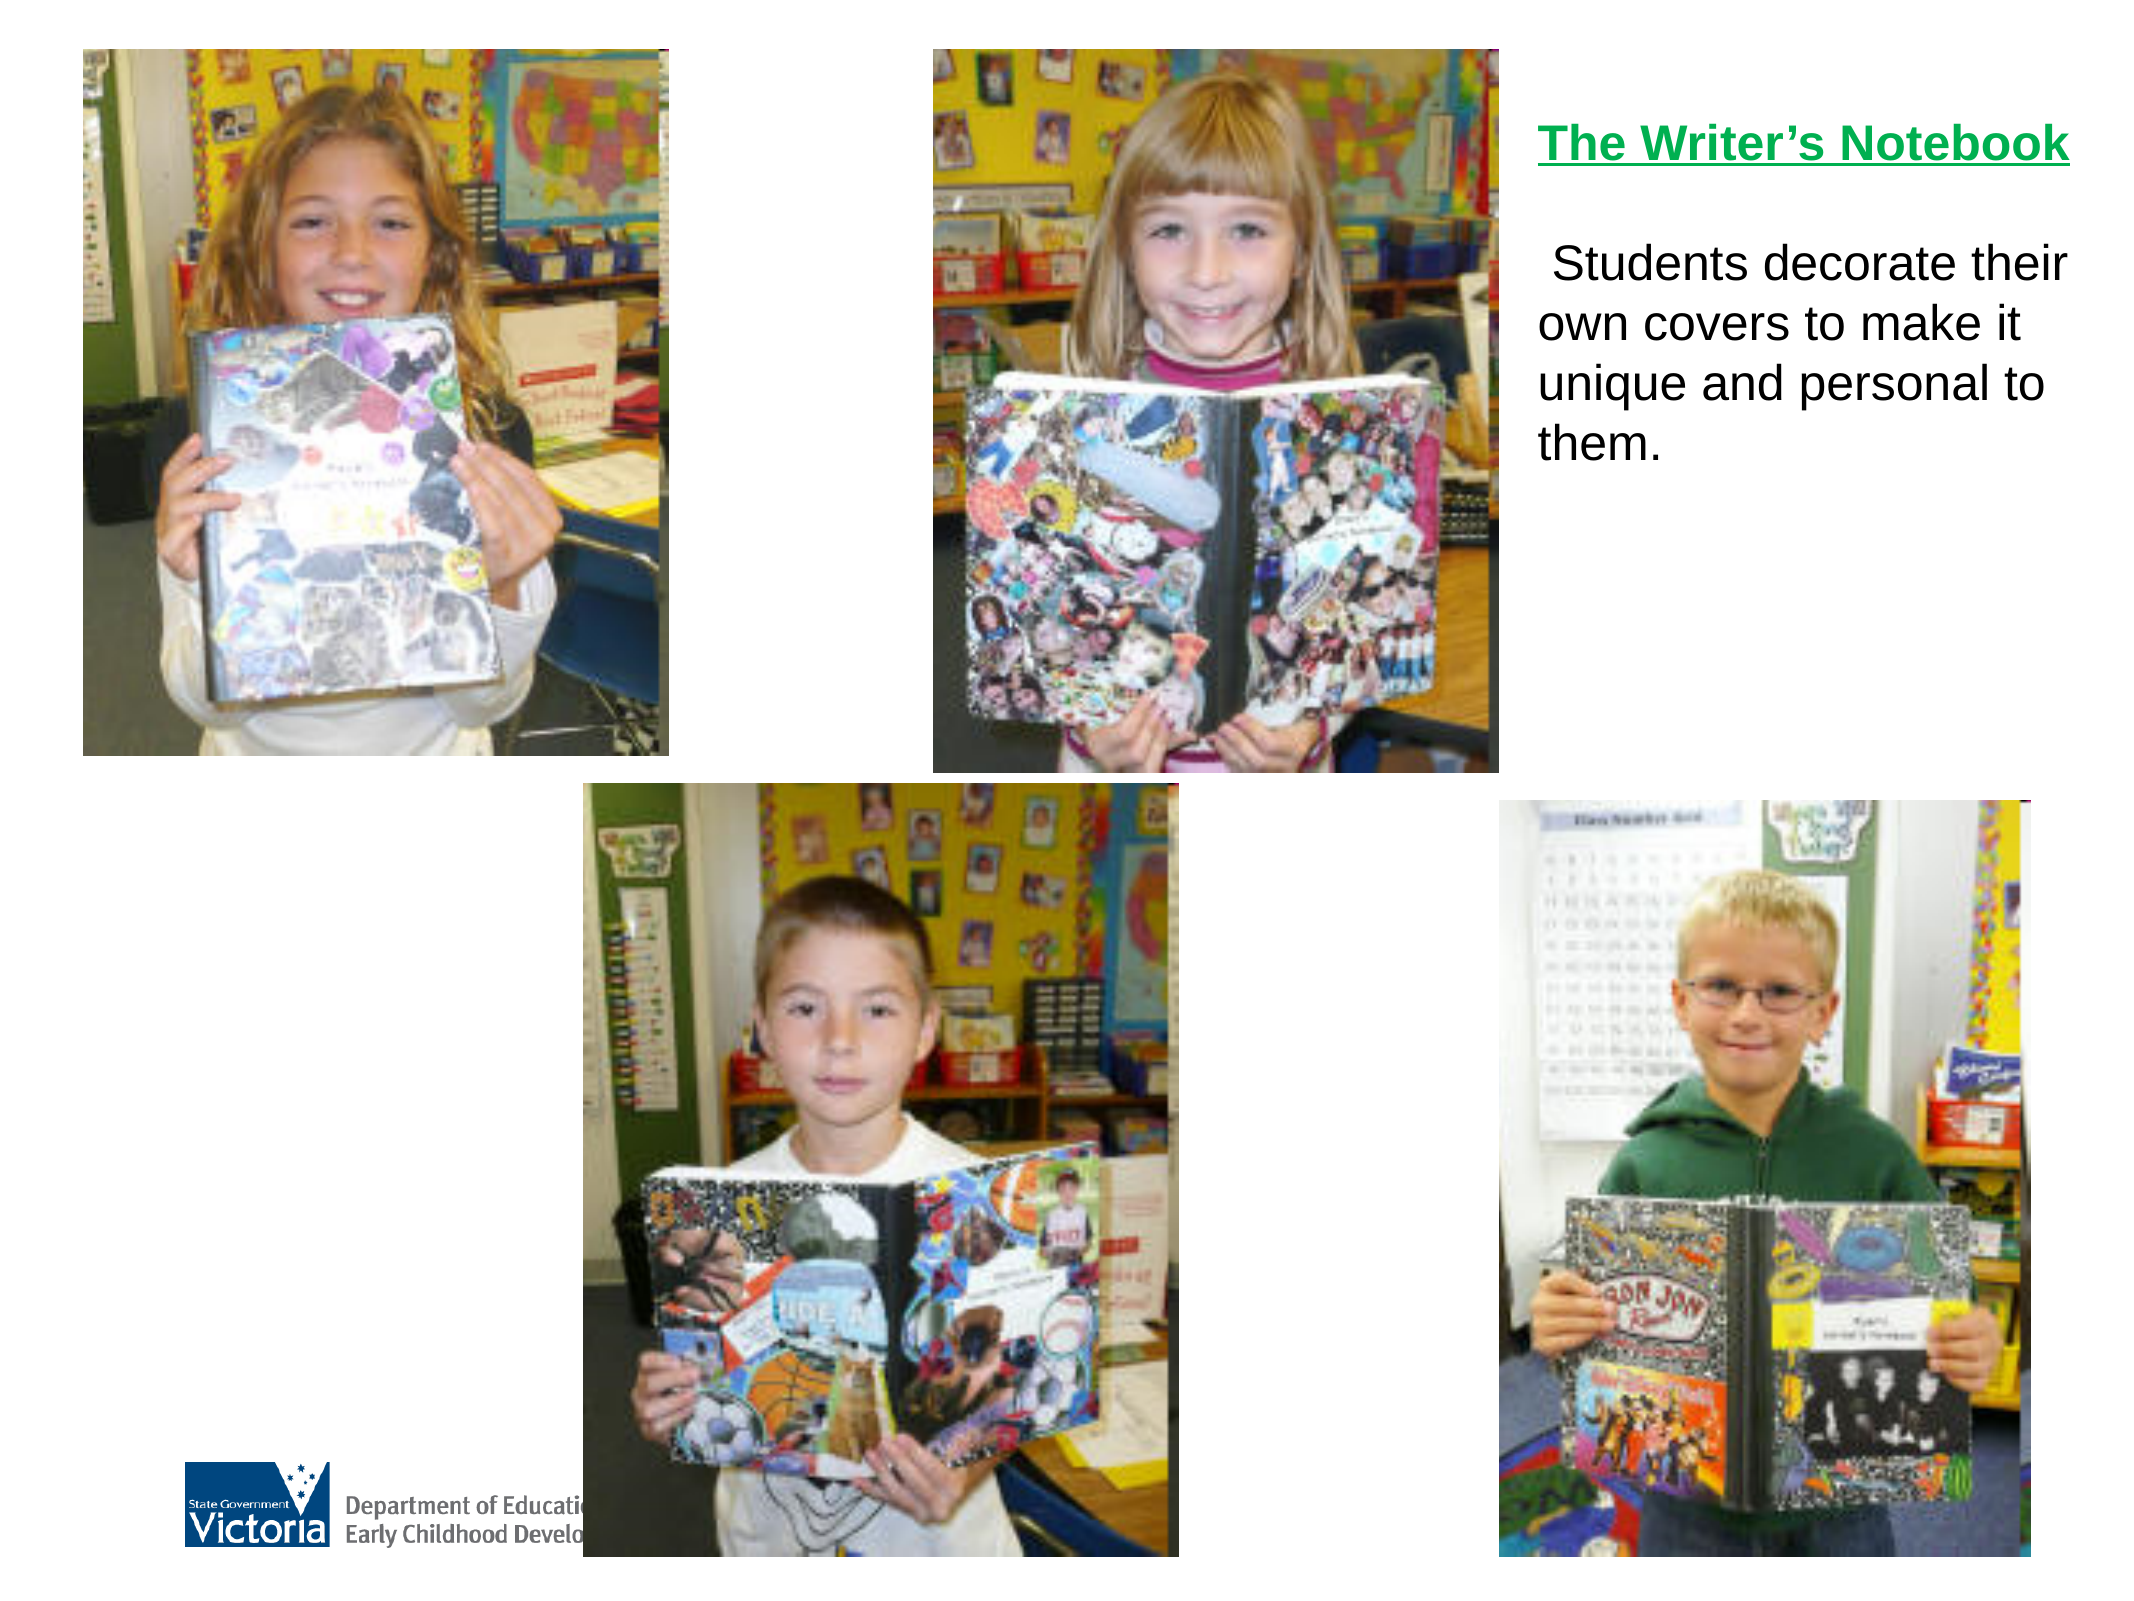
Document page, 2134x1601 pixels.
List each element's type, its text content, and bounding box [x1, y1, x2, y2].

picture [185, 783, 1179, 1557]
text_box The Writer’s Notebook Students decorate their own covers to make it unique and personal to them. [1516, 99, 2133, 482]
picture [932, 49, 1500, 774]
picture [83, 49, 669, 756]
picture [1499, 799, 2032, 1557]
